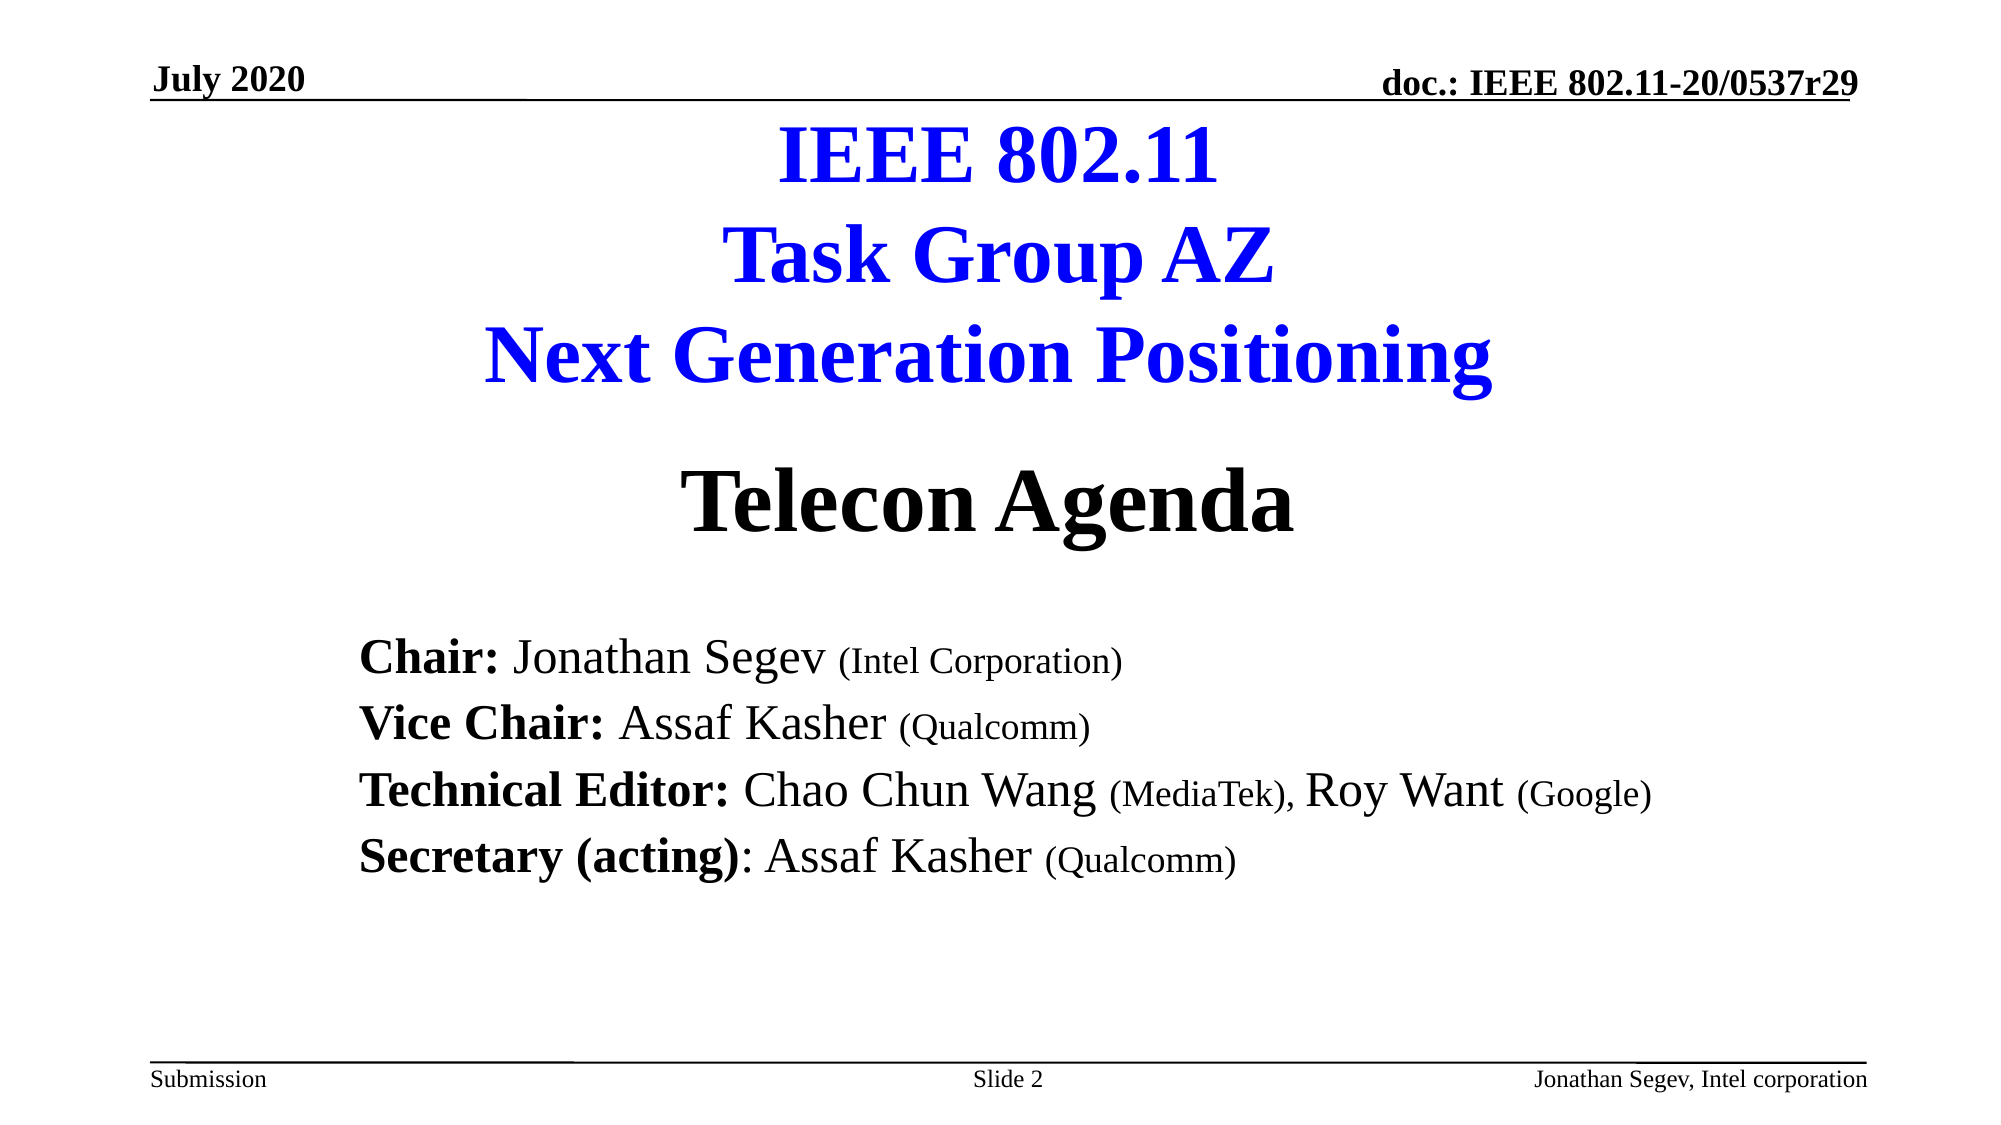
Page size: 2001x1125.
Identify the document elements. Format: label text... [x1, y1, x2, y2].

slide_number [152, 54, 563, 100]
footer Jonathan Segev, Intel corporation [1171, 1061, 1869, 1093]
list Telecon Agenda Chair: Jonathan Segev (Intel Corporation) Vice Chair: Assaf Kasher (Qualcomm) Technical Editor: Chao Chun Wang (MediaTek), Roy Want (Google) Secretary (acting): Assaf Kasher (Qualcomm) [149, 444, 1850, 1000]
title IEEE 802.11 Task Group AZ Next Generation Positioning [149, 112, 1850, 386]
slide_number Slide 2 [950, 1061, 1067, 1123]
